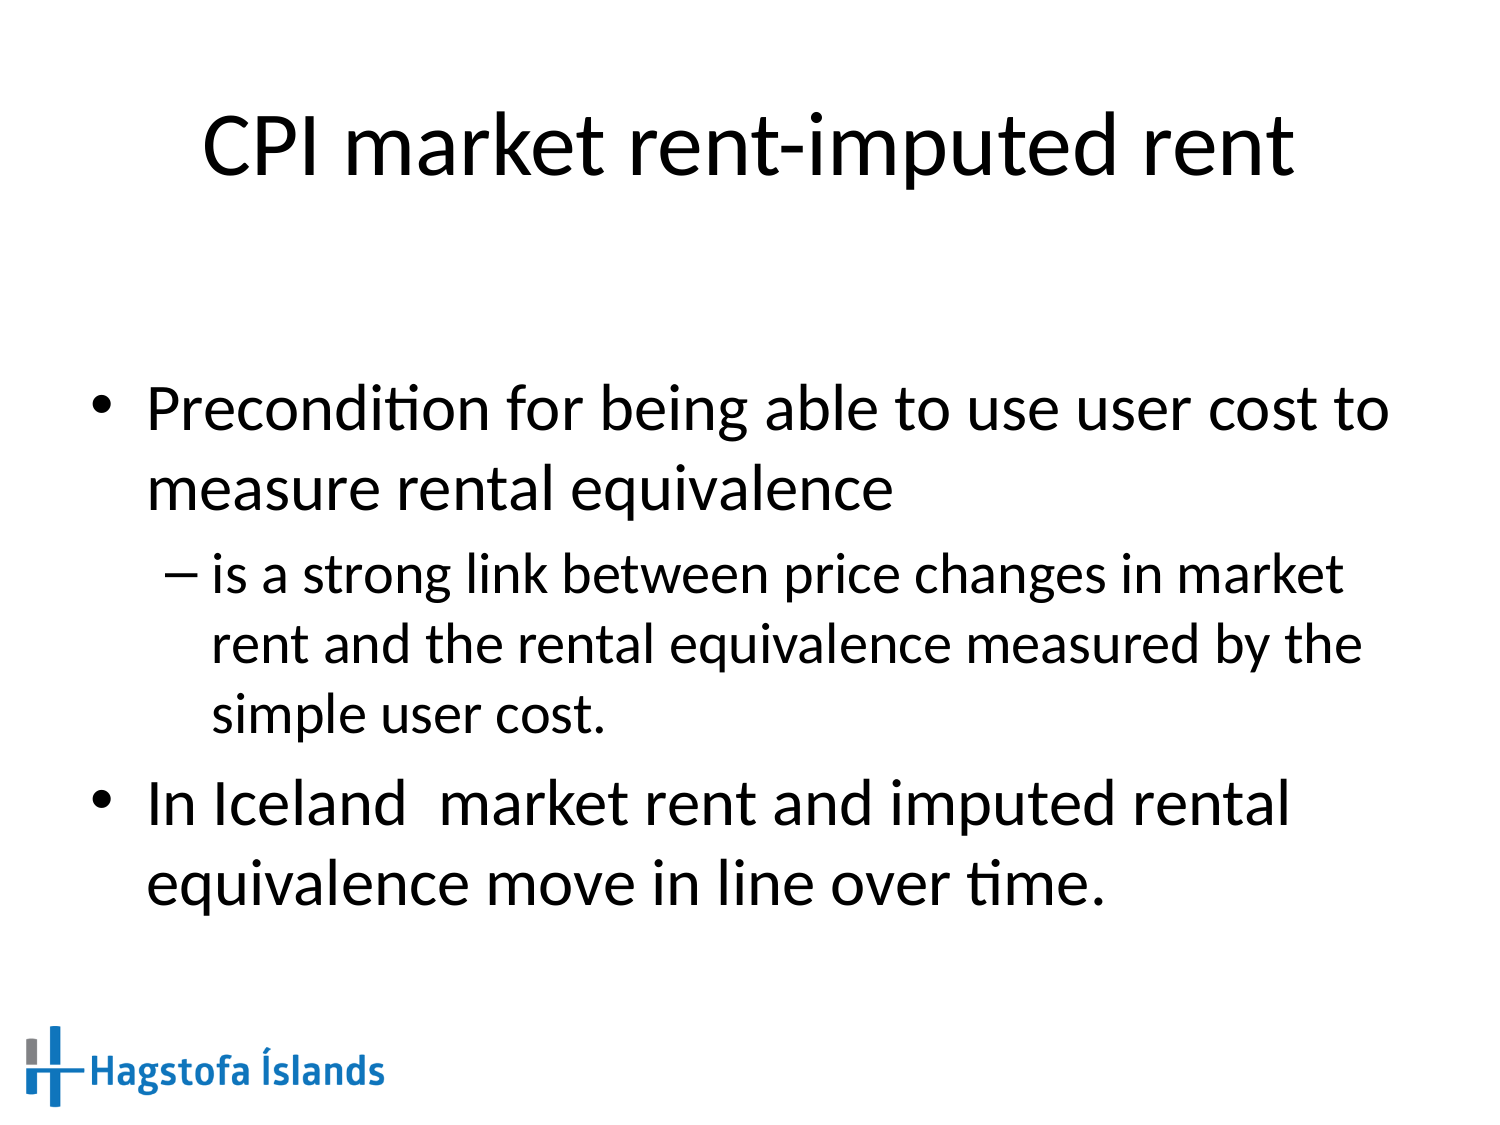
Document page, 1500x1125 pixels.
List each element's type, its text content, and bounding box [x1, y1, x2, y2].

list Precondition for being able to use user cost to measure rental equivalence is a strong link between price changes in market rent and the rental equivalence measured by the simple user cost. In Iceland market rent and imputed rental equivalence move in line over time. [75, 262, 1425, 1005]
title CPI market rent-imputed rent [75, 45, 1425, 233]
picture [24, 1024, 386, 1109]
